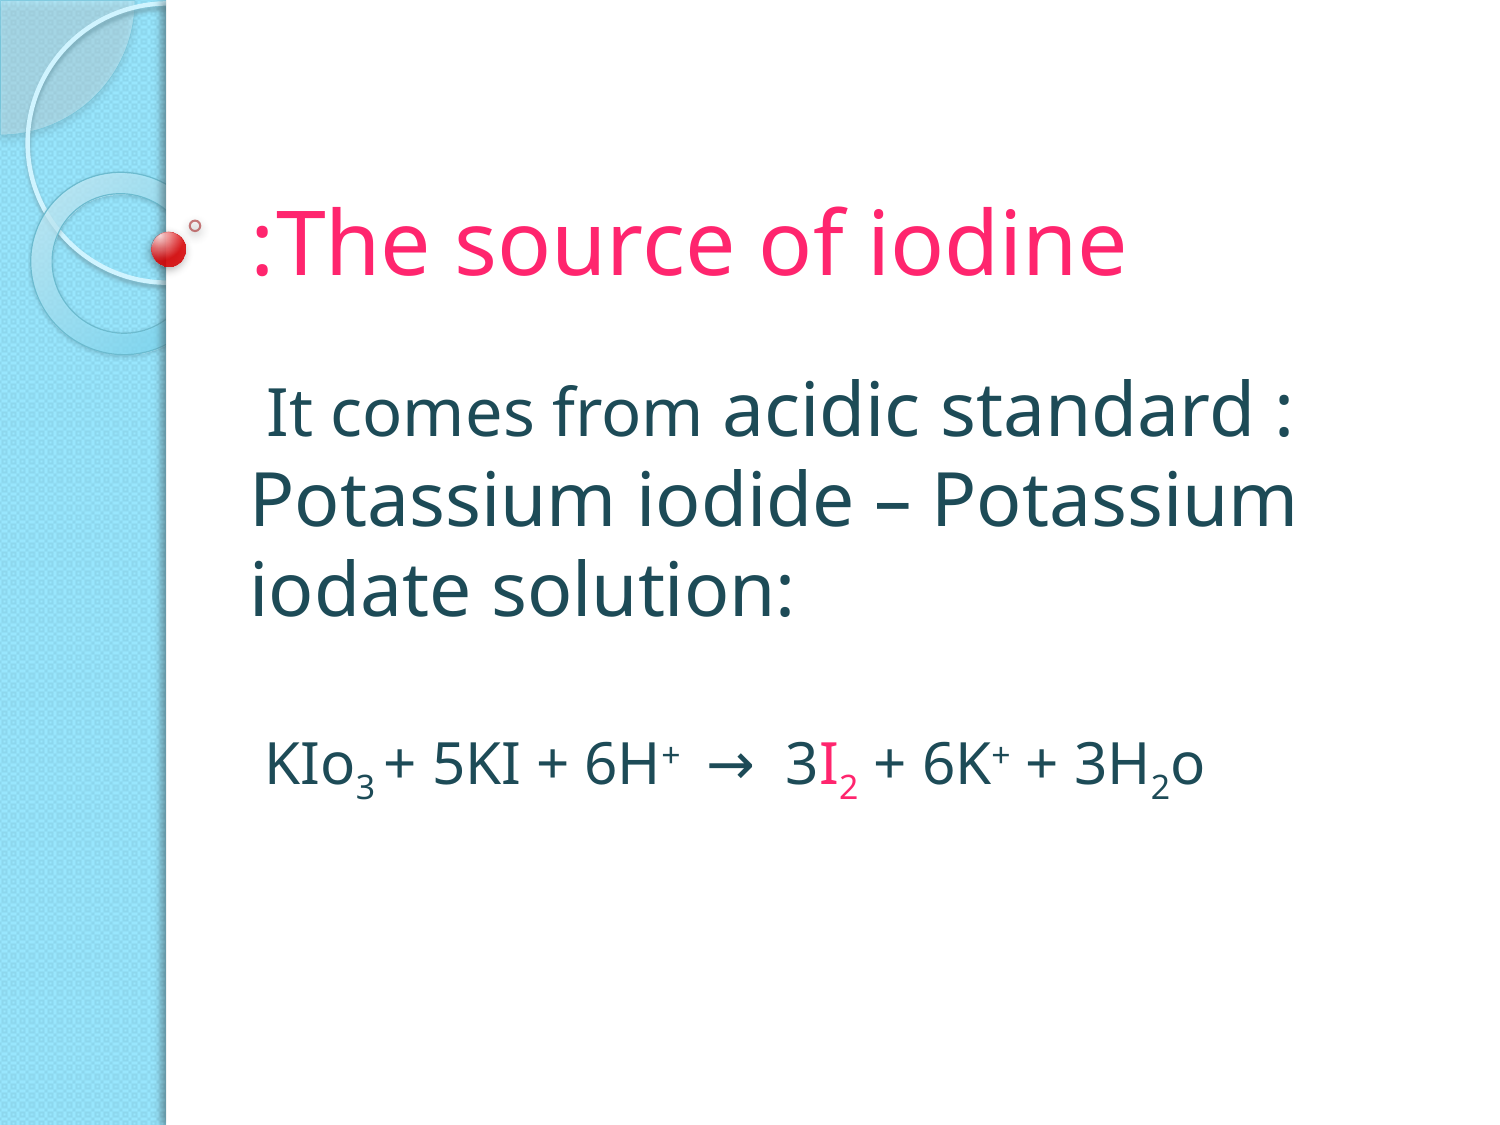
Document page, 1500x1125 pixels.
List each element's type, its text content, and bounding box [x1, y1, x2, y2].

title The source of iodine: [234, 59, 1450, 301]
subtitle It comes from acidic standard : Potassium iodide – Potassium iodate solution: KIo3 + 5KI + 6H+ → 3I2 + 6K+ + 3H2o [230, 361, 1446, 834]
